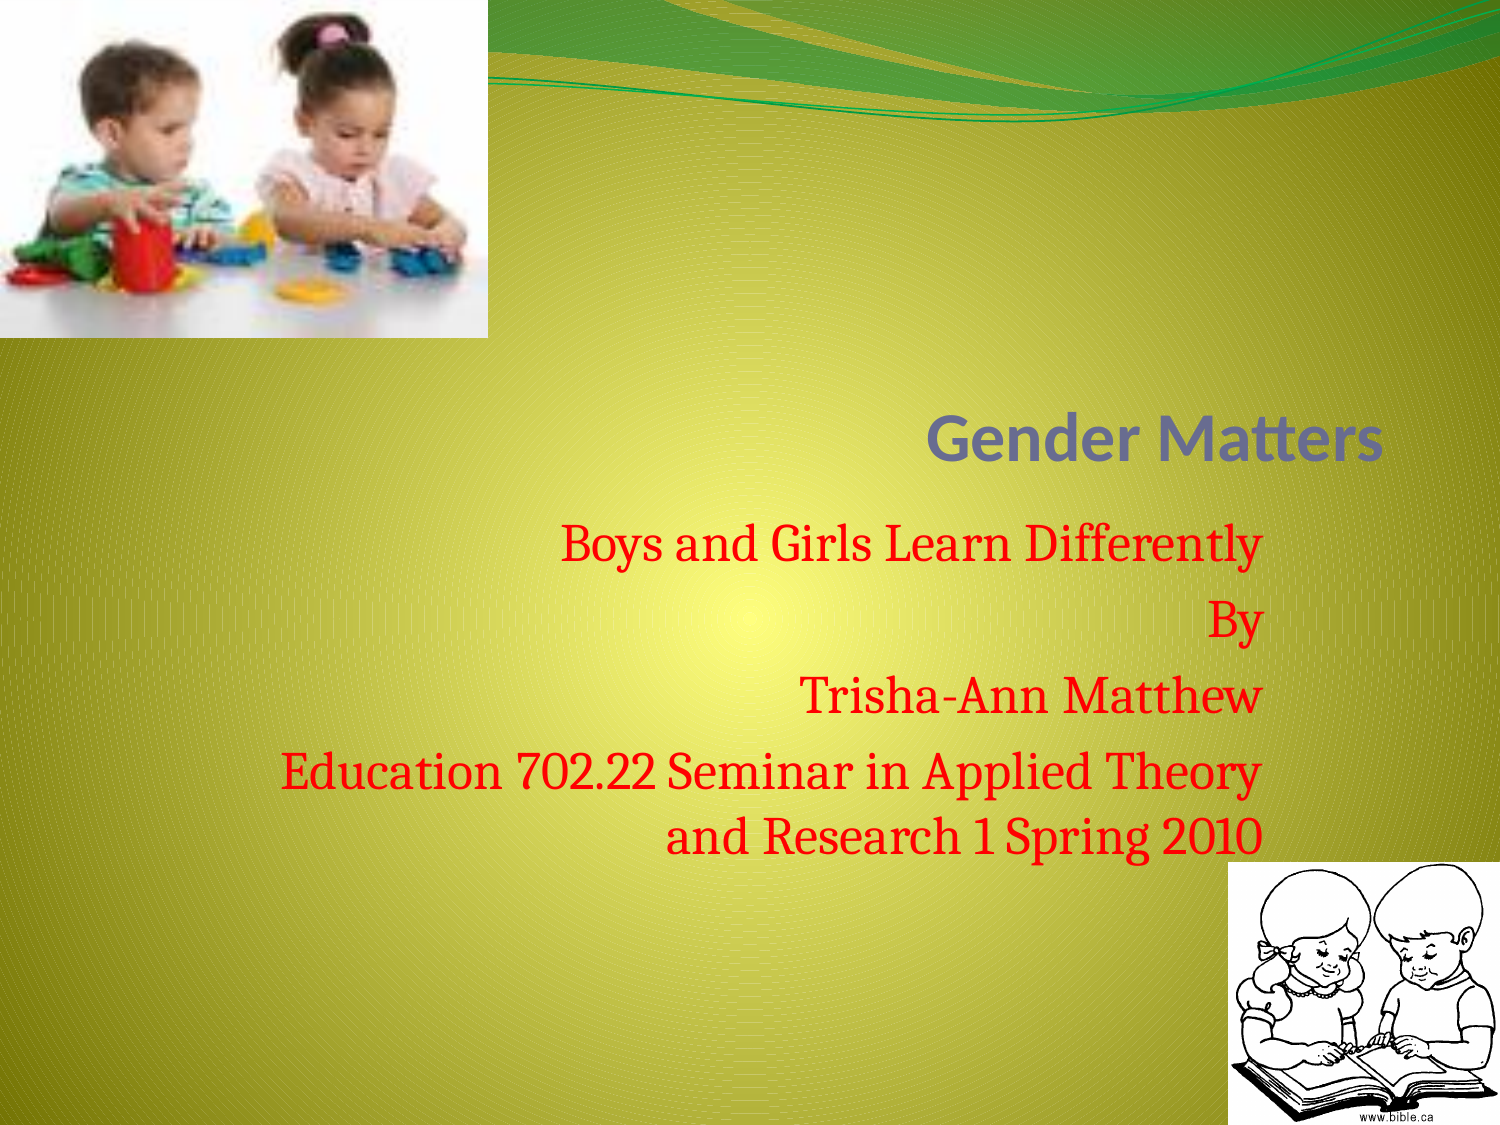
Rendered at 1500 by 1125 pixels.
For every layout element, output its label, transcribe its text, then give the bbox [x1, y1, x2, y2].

picture [0, 0, 488, 338]
subtitle Boys and Girls Learn Differently By Trisha-Ann Matthew Education 702.22 Seminar in Applied Theory and Research 1 Spring 2010 [225, 500, 1275, 925]
title Gender Matters [112, 312, 1388, 475]
picture [1228, 862, 1500, 1125]
